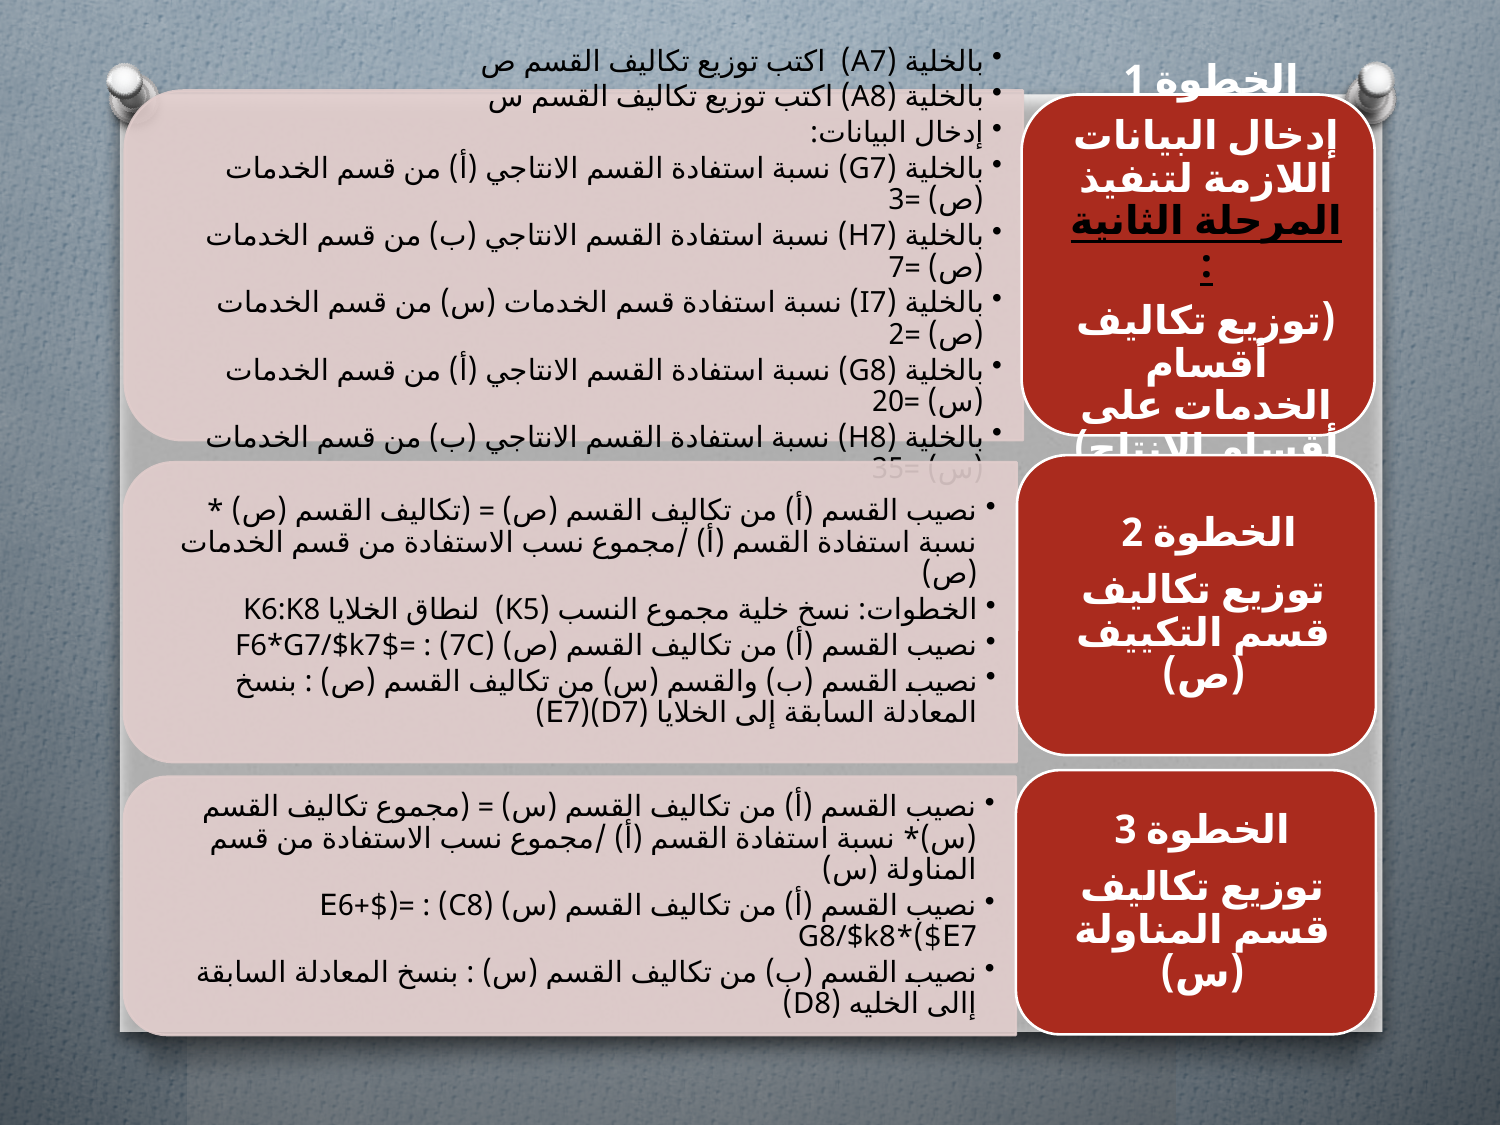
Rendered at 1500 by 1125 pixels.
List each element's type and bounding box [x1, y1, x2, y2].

picture [1317, 35, 1439, 146]
picture [75, 29, 198, 137]
list [123, 89, 1377, 1036]
